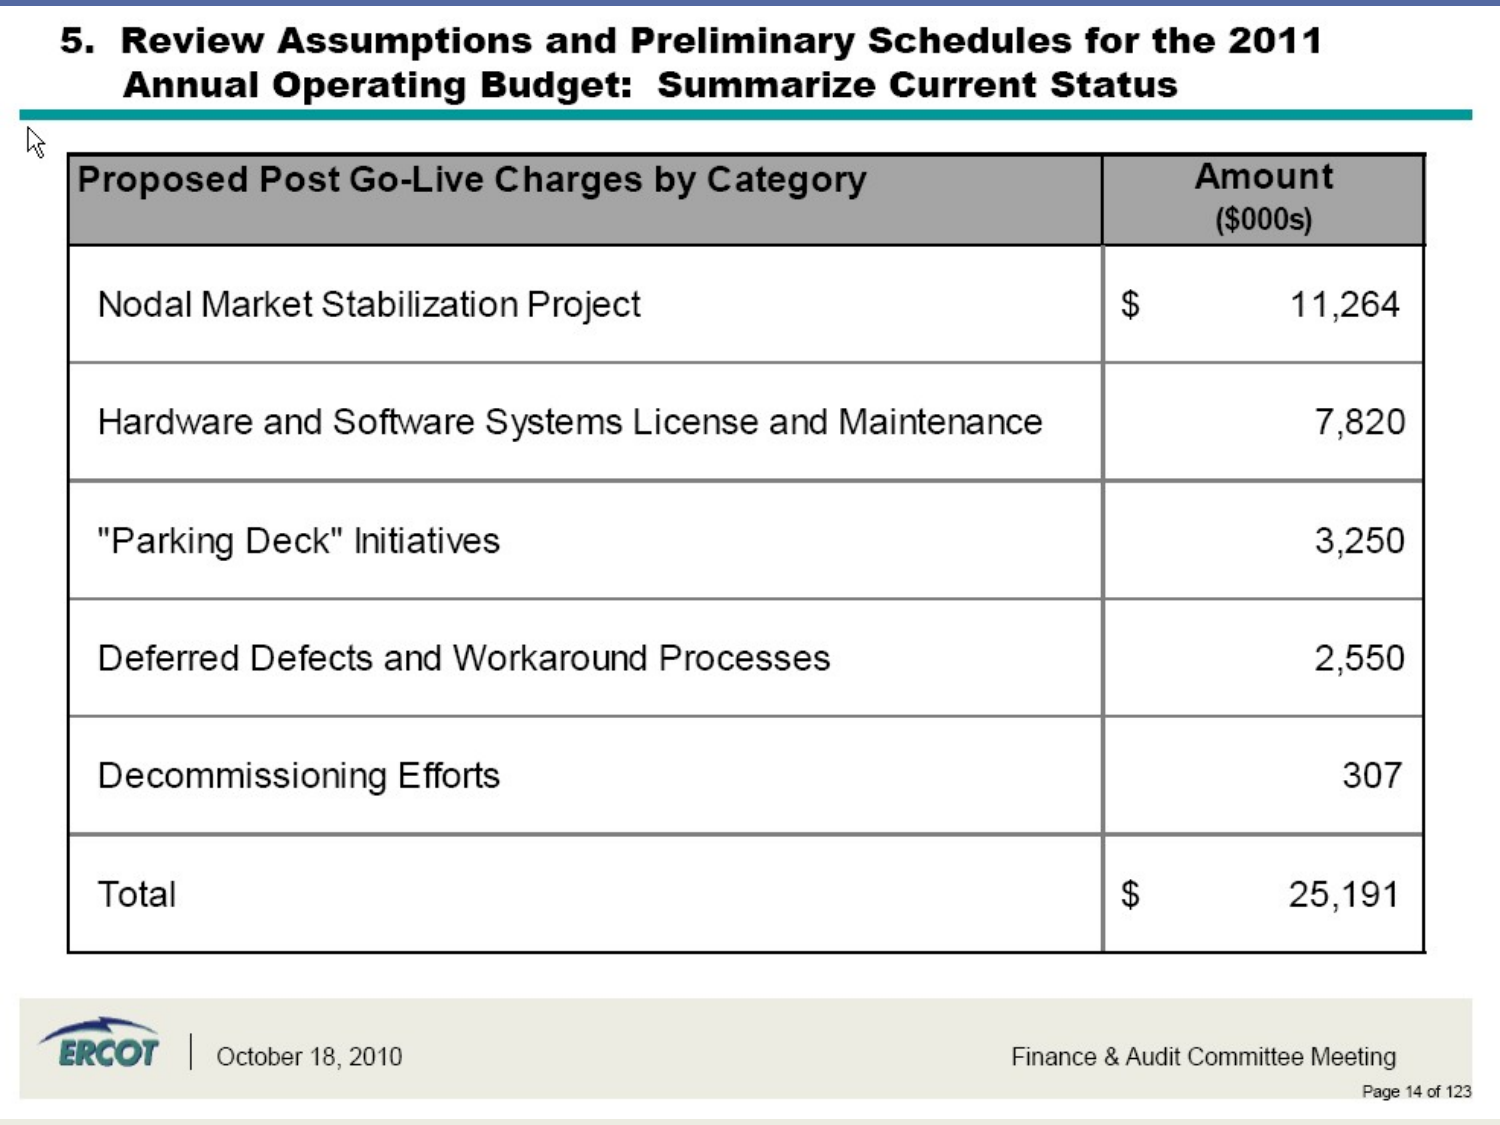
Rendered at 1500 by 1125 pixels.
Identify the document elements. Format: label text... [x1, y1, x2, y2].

title It’s Time to Look Forward to 2011… [24, 0, 1188, 5]
picture [0, 6, 1500, 1119]
